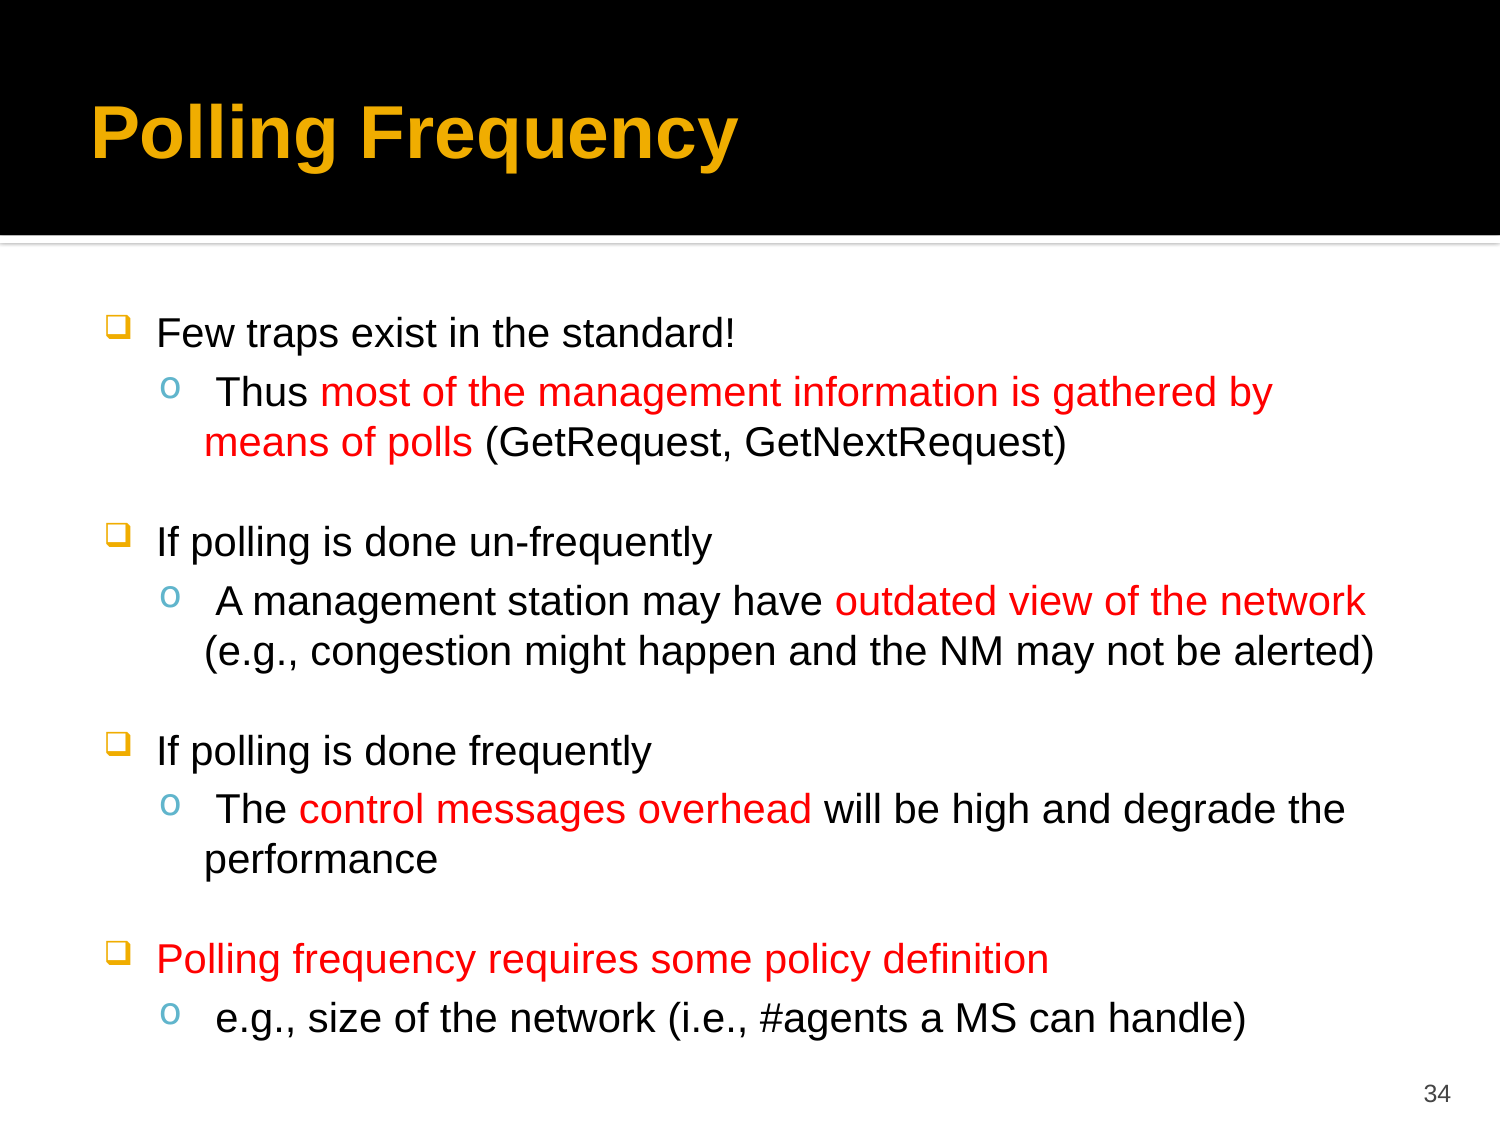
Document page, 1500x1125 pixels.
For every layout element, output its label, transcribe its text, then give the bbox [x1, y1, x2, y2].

slide_number 34 [1345, 1062, 1467, 1108]
title Polling Frequency [75, 25, 1425, 231]
list Few traps exist in the standard! Thus most of the management information is gathered by means of polls (GetRequest, GetNextRequest) If polling is done un-frequently A management station may have outdated view of the network (e.g., congestion might happen and the NM may not be alerted) If polling is done frequently The control messages overhead will be high and degrade the performance Polling frequency requires some policy definition e.g., size of the network (i.e., #agents a MS can handle) [75, 291, 1425, 1050]
